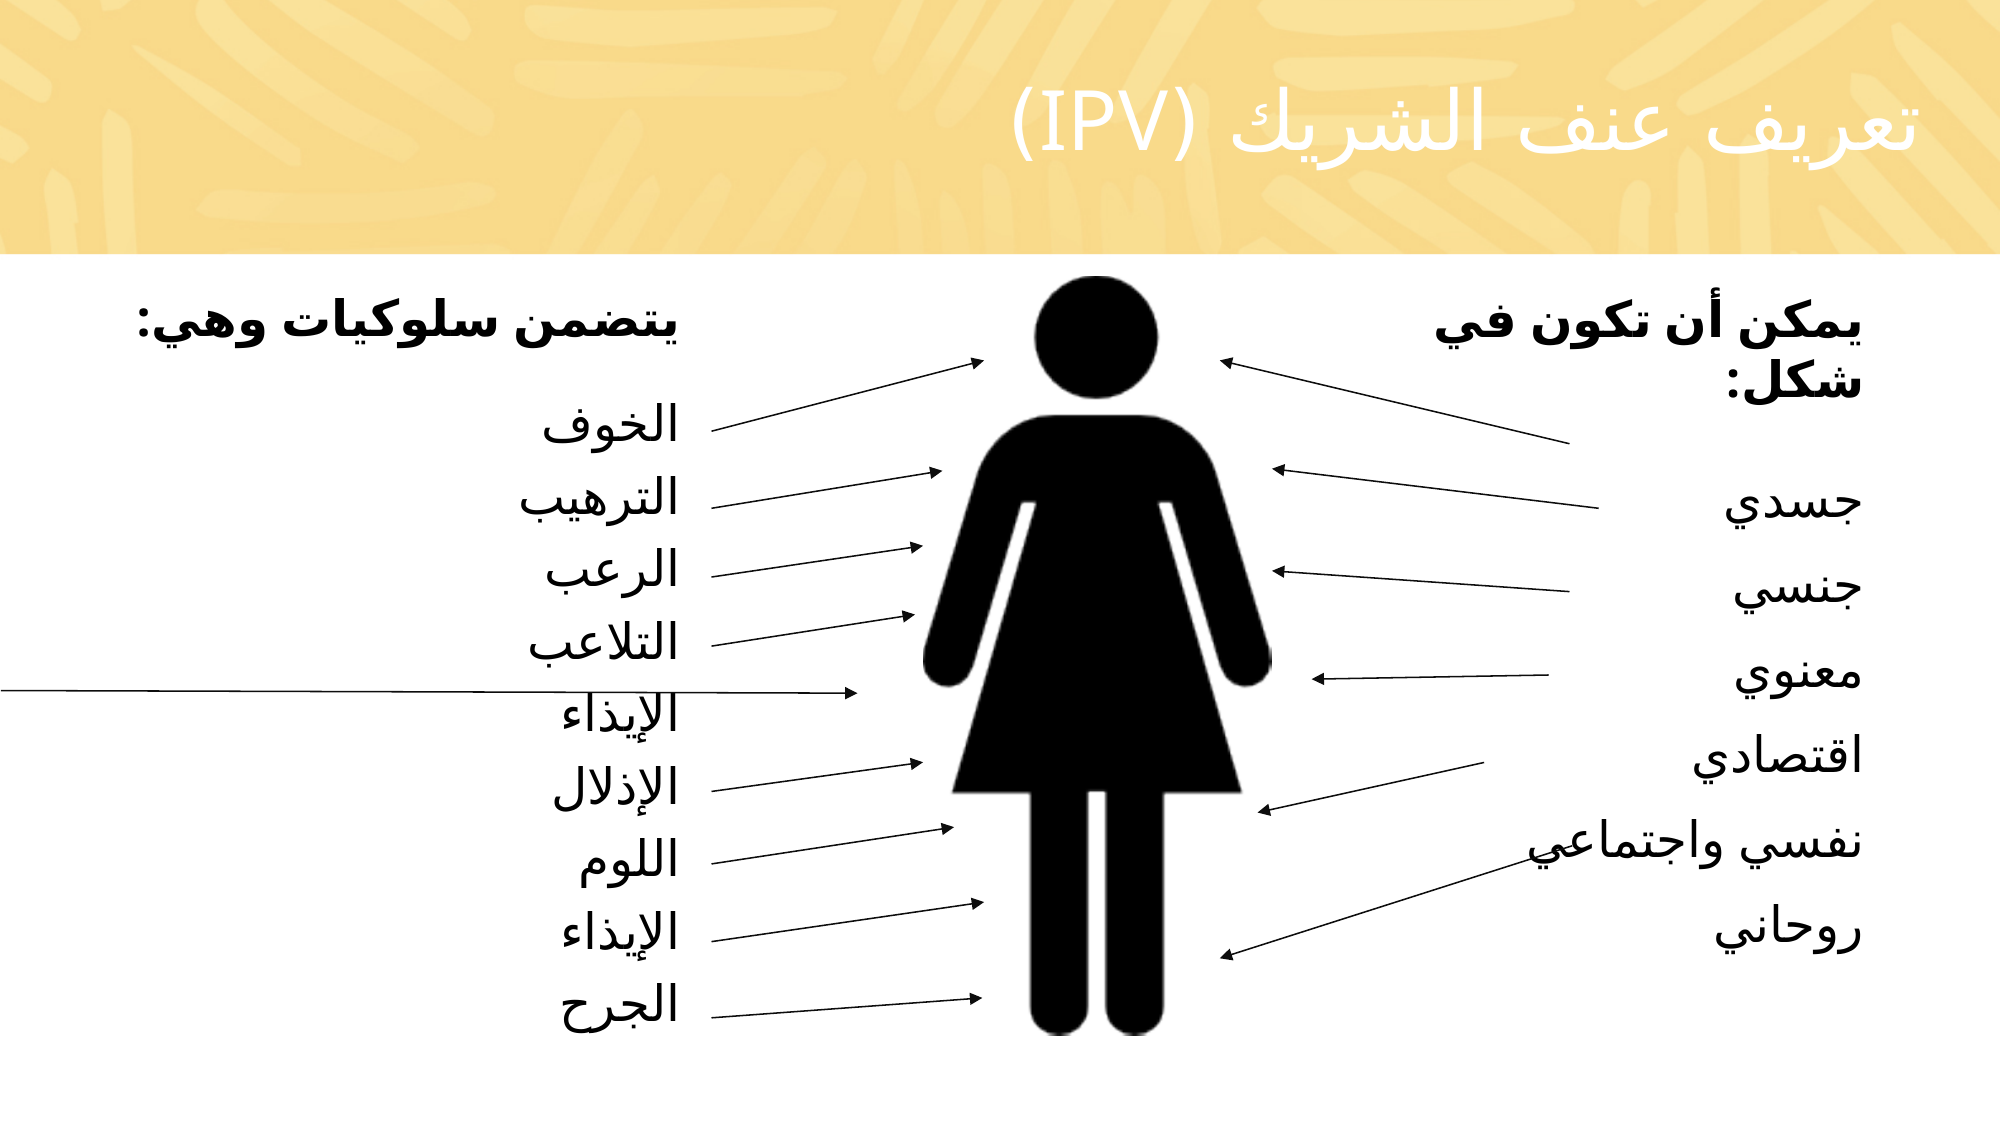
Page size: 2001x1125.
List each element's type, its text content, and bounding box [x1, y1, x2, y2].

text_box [0, 276, 1880, 1125]
picture [0, 0, 2000, 1125]
title تعريف عنف الشريك (Ipv) [61, 33, 1938, 220]
